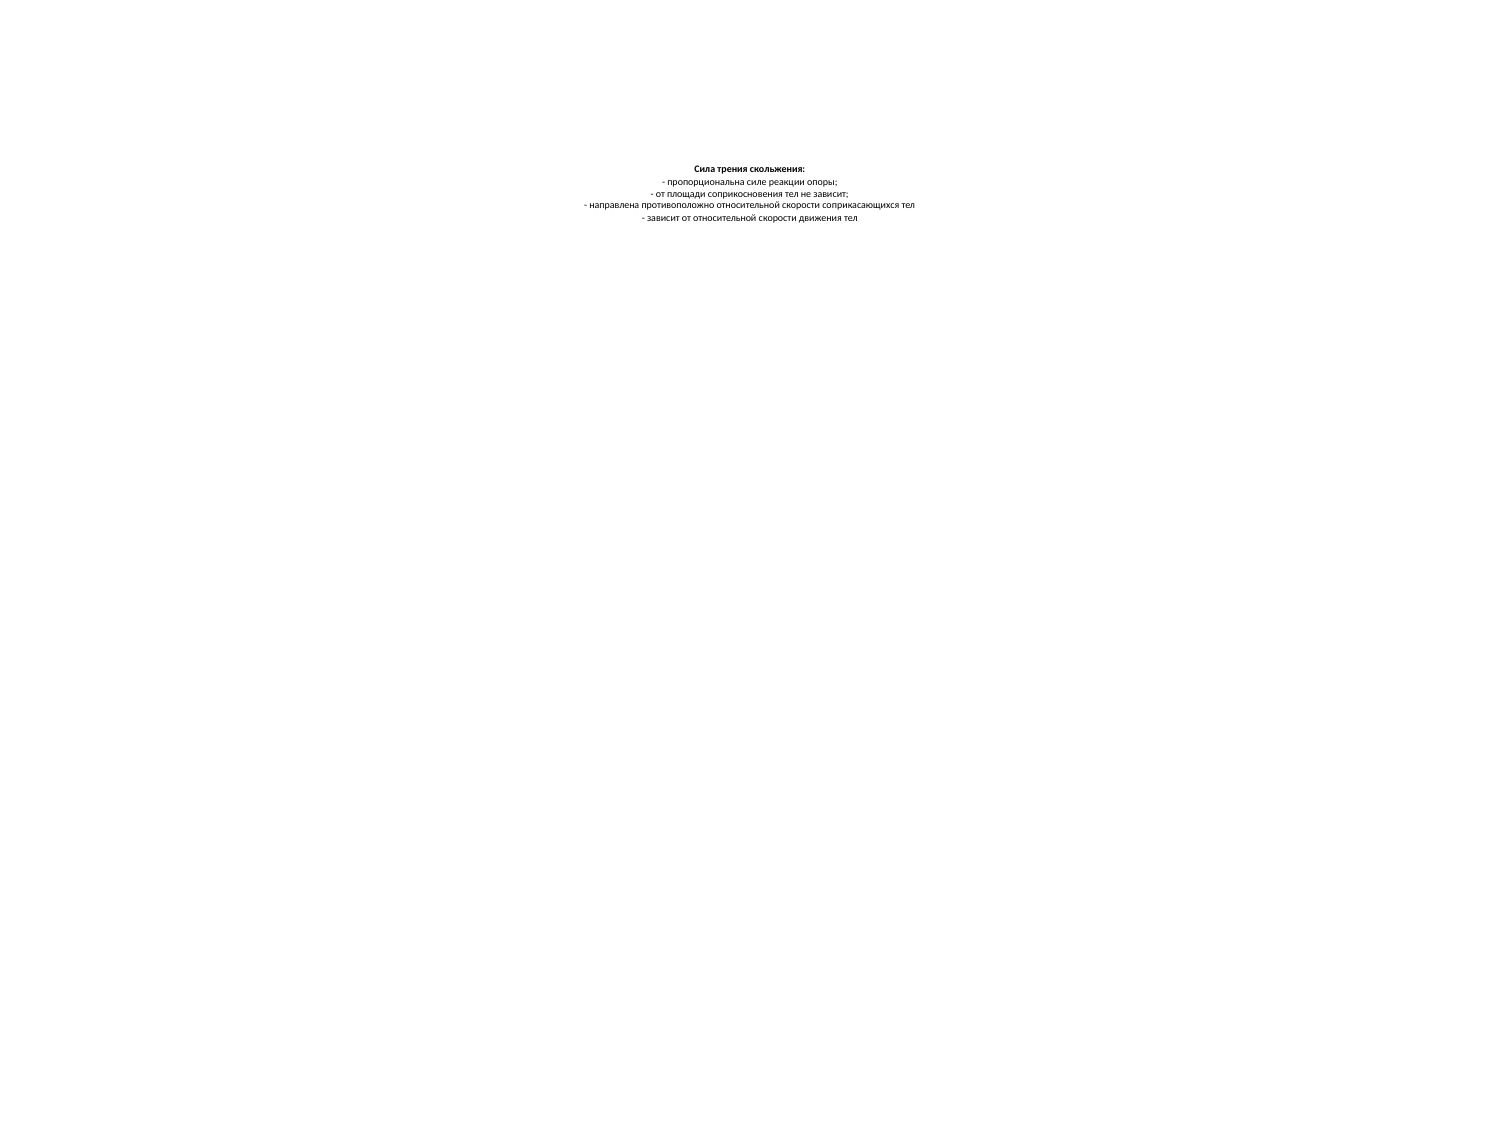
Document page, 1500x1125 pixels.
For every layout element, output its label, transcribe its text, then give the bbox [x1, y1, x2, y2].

title Сила трения скольжения: - пропорциональна силе реакции опоры; - от площади соприкосновения тел не зависит; - направлена противоположно относительной скорости соприкасающихся тел - зависит от относительной скорости движения тел [75, 45, 1425, 233]
